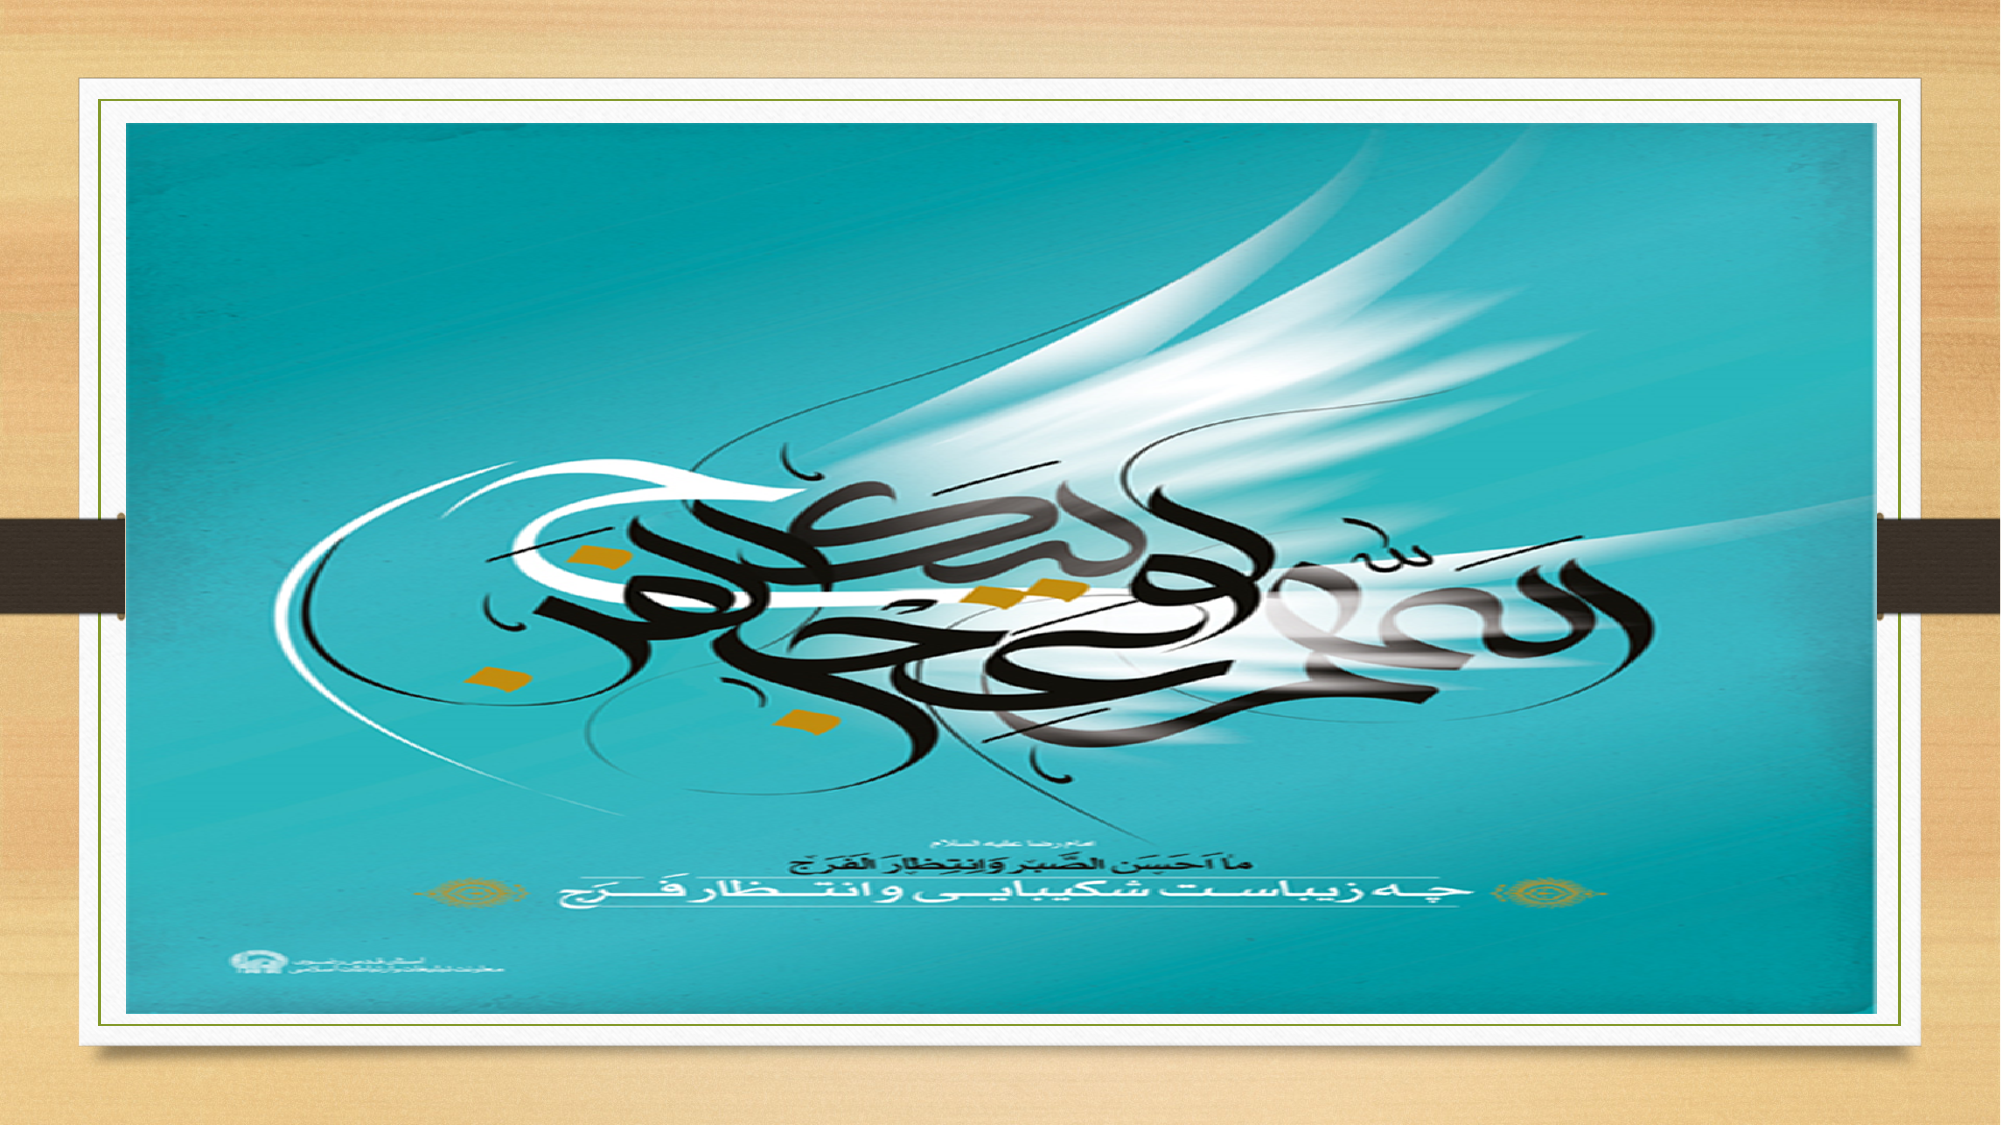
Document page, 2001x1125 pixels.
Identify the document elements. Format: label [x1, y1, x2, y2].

picture [0, 0, 2001, 1125]
list [126, 123, 1877, 1014]
